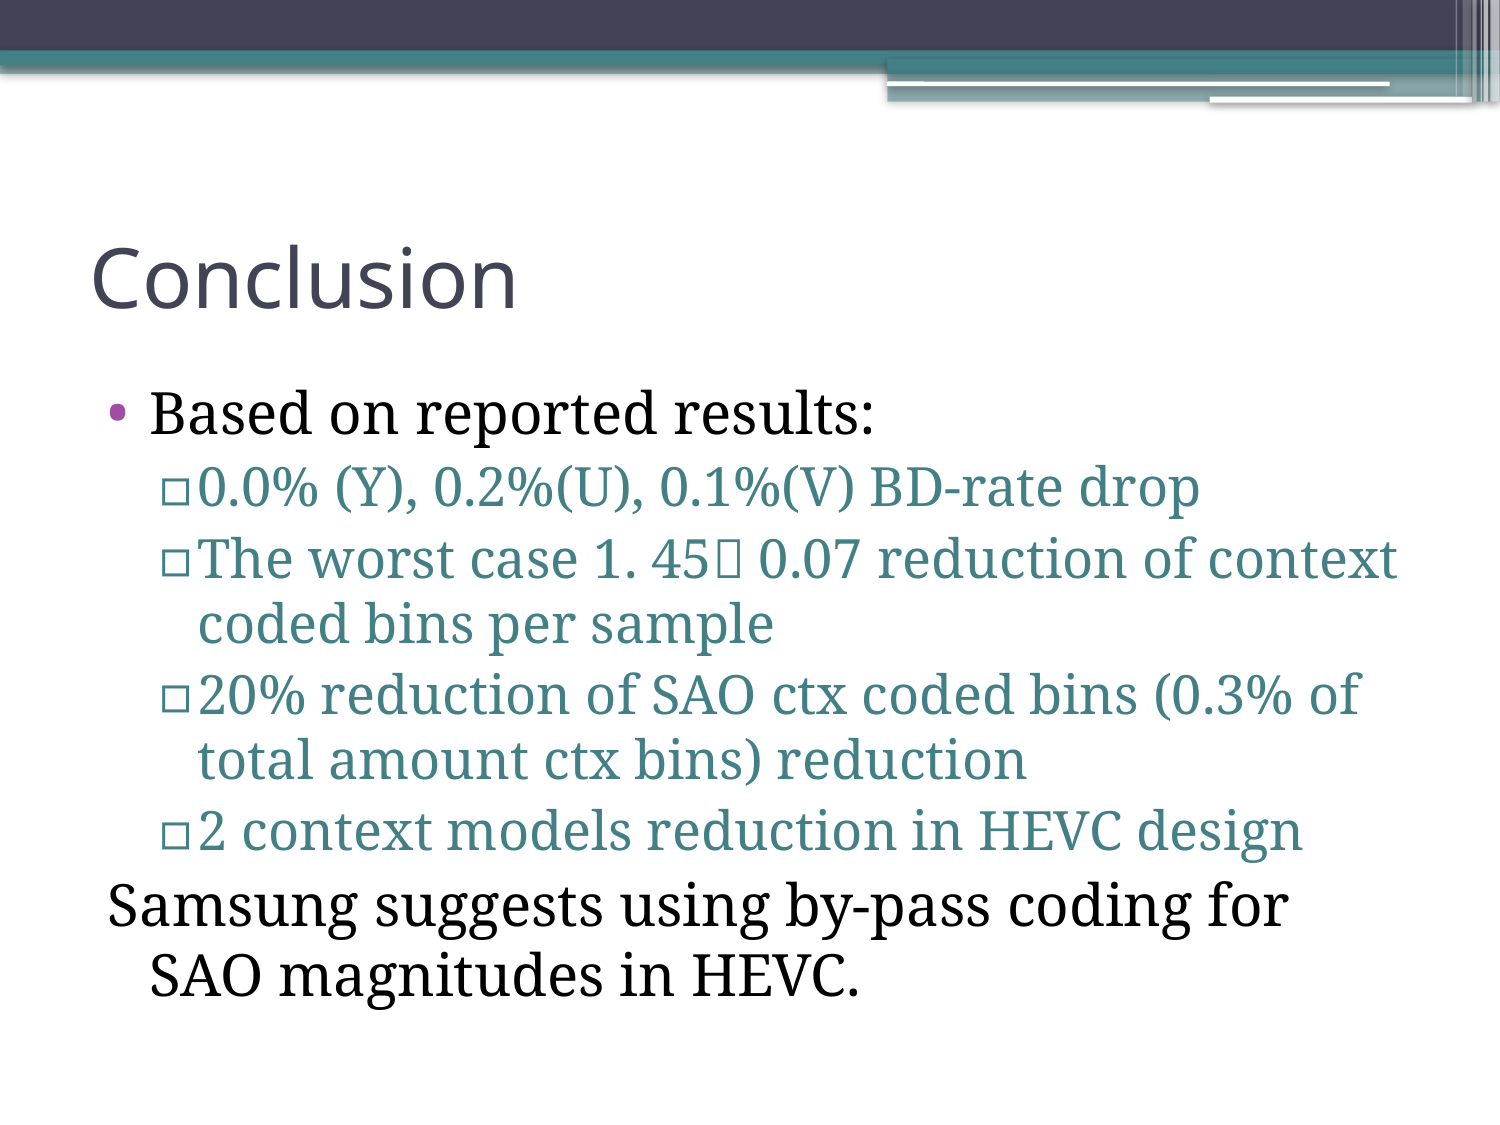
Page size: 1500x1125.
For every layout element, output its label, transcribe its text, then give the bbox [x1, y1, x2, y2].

list Based on reported results: 0.0% (Y), 0.2%(U), 0.1%(V) BD-rate drop The worst case 1. 45 0.07 reduction of context coded bins per sample 20% reduction of SAO ctx coded bins (0.3% of total amount ctx bins) reduction 2 context models reduction in HEVC design Samsung suggests using by-pass coding for SAO magnitudes in HEVC. [75, 368, 1425, 1079]
title Conclusion [75, 187, 1425, 363]
